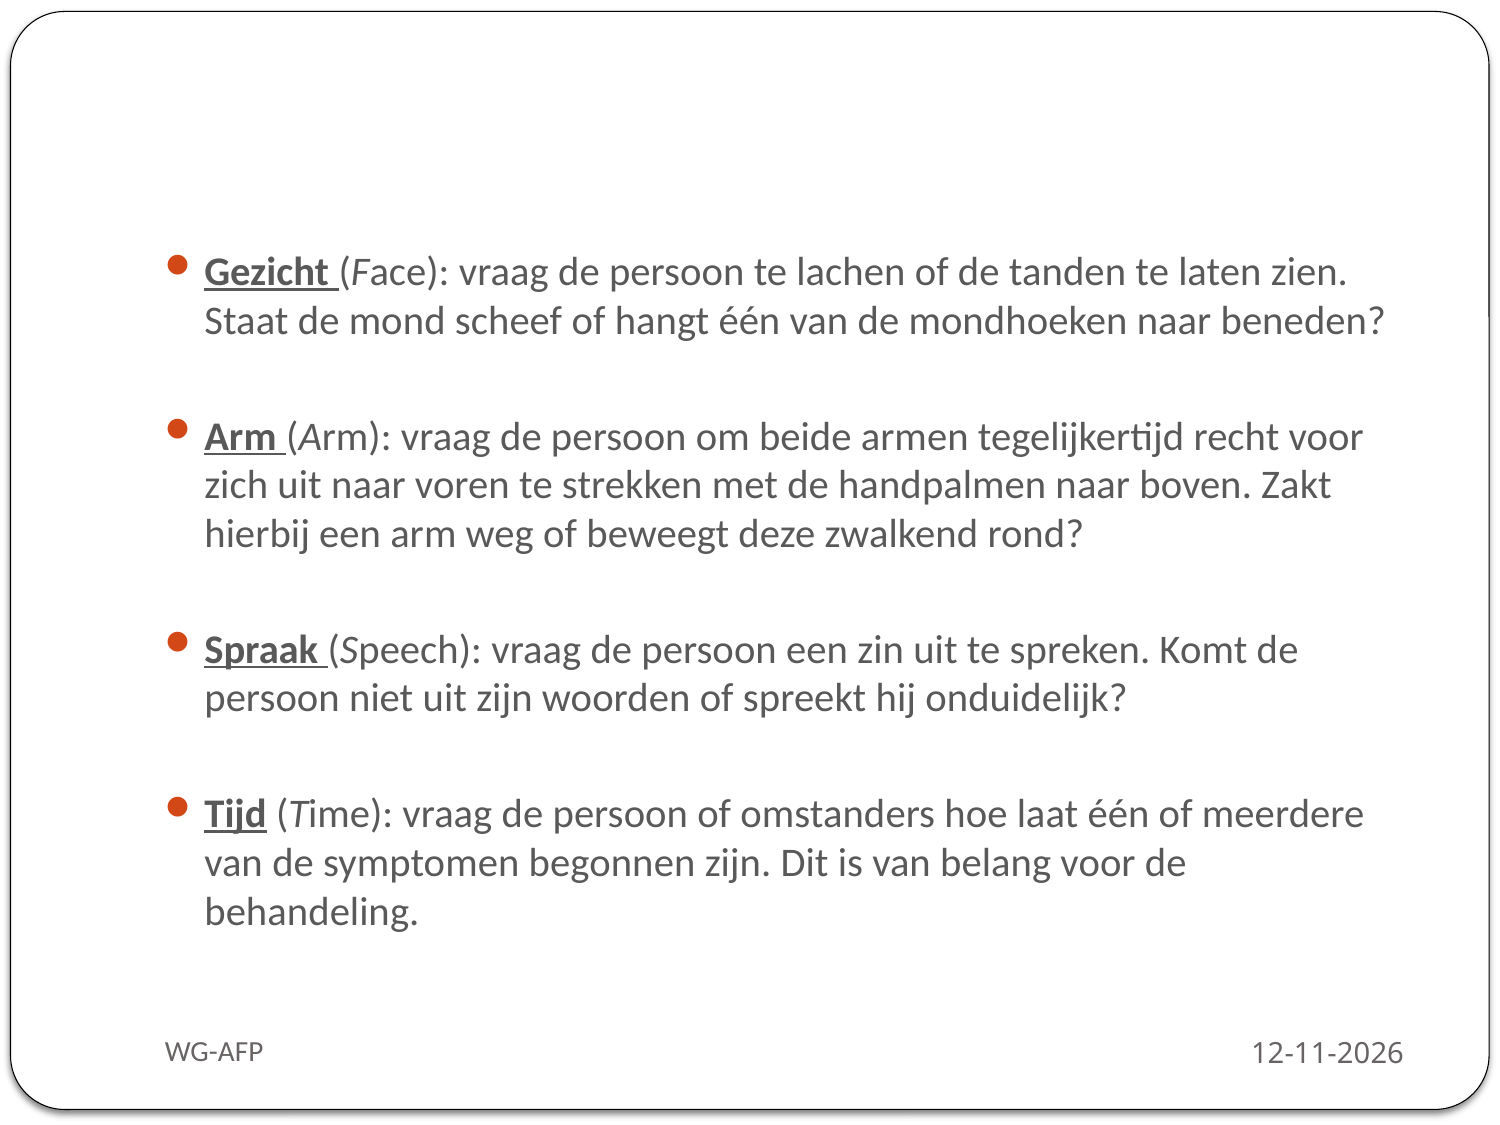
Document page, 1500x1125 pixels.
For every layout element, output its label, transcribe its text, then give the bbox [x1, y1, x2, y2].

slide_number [1012, 1015, 1419, 1094]
list Gezicht (Face): vraag de persoon te lachen of de tanden te laten zien. Staat de mond scheef of hangt één van de mondhoeken naar beneden? Arm (Arm): vraag de persoon om beide armen tegelijkertijd recht voor zich uit naar voren te strekken met de handpalmen naar boven. Zakt hierbij een arm weg of beweegt deze zwalkend rond? Spraak (Speech): vraag de persoon een zin uit te spreken. Komt de persoon niet uit zijn woorden of spreekt hij onduidelijk? Tijd (Time): vraag de persoon of omstanders hoe laat één of meerdere van de symptomen begonnen zijn. Dit is van belang voor de behandeling. [150, 237, 1425, 988]
footer WG-AFP [150, 1012, 800, 1088]
